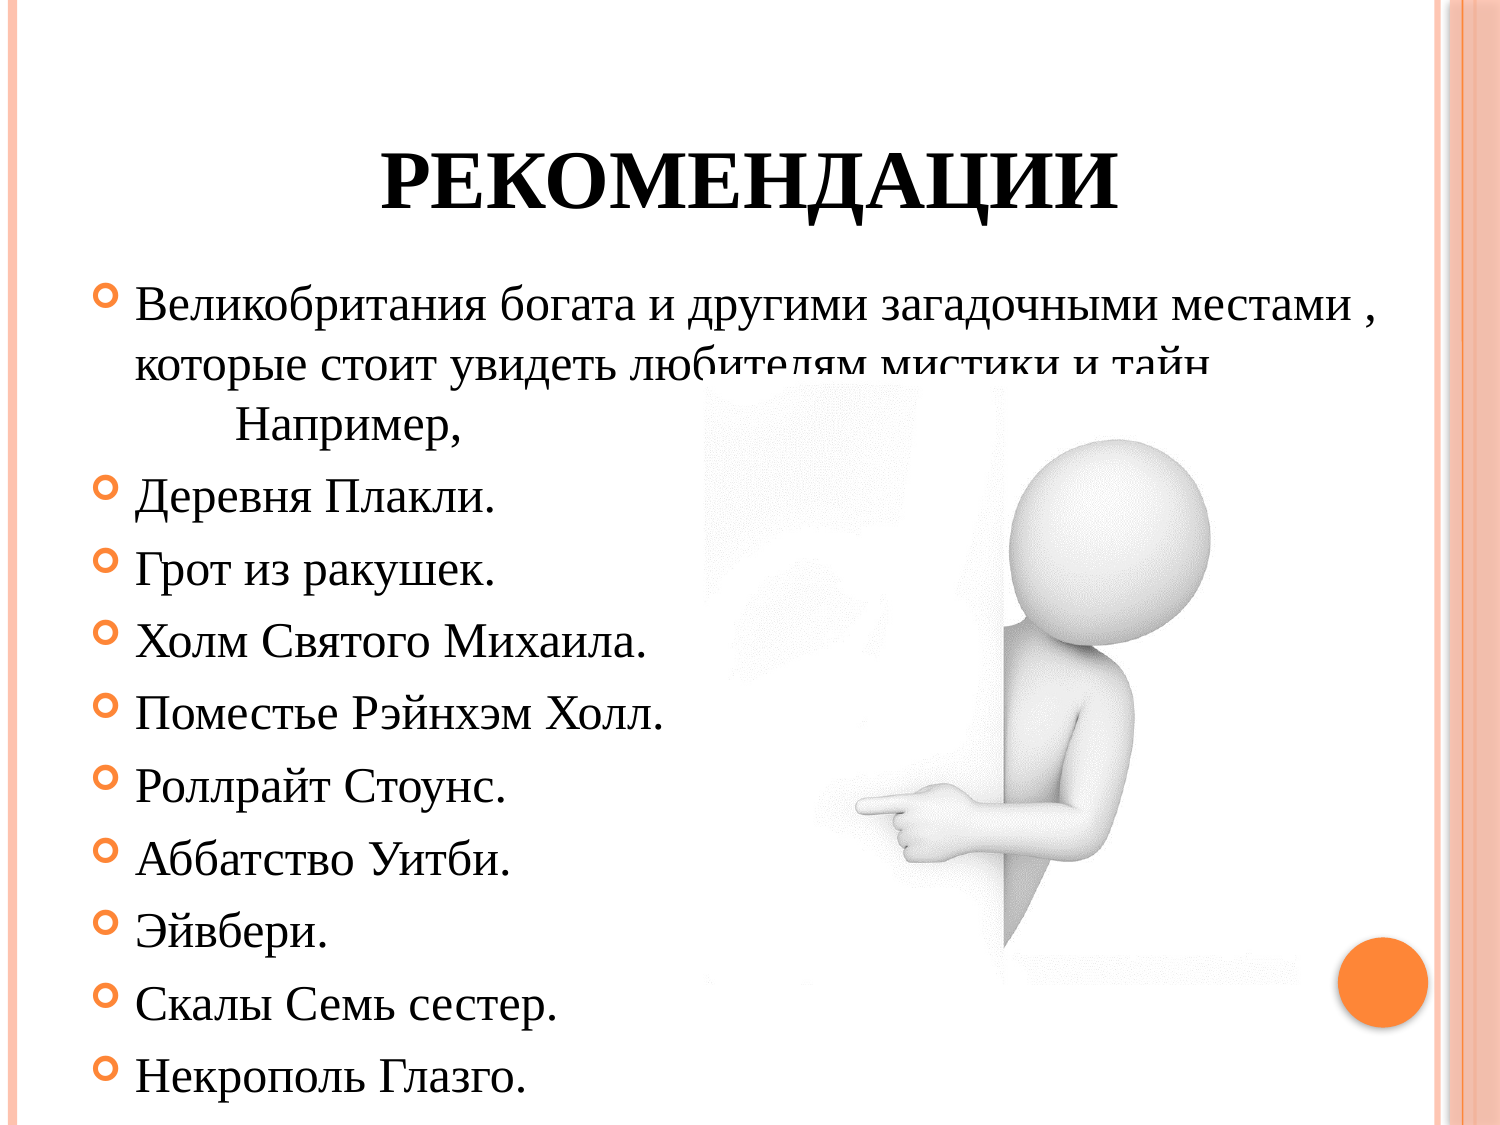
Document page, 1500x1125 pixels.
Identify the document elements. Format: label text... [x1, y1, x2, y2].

picture [702, 374, 1313, 985]
list Великобритания богата и другими загадочными местами , которые стоит увидеть любителям мистики и тайн. Например, Деревня Плакли. Грот из ракушек. Холм Святого Михаила. Поместье Рэйнхэм Холл. Роллрайт Стоунс. Аббатство Уитби. Эйвбери. Скалы Семь сестер. Некрополь Глазго. [74, 262, 1436, 1063]
title Рекомендации [75, 45, 1300, 233]
